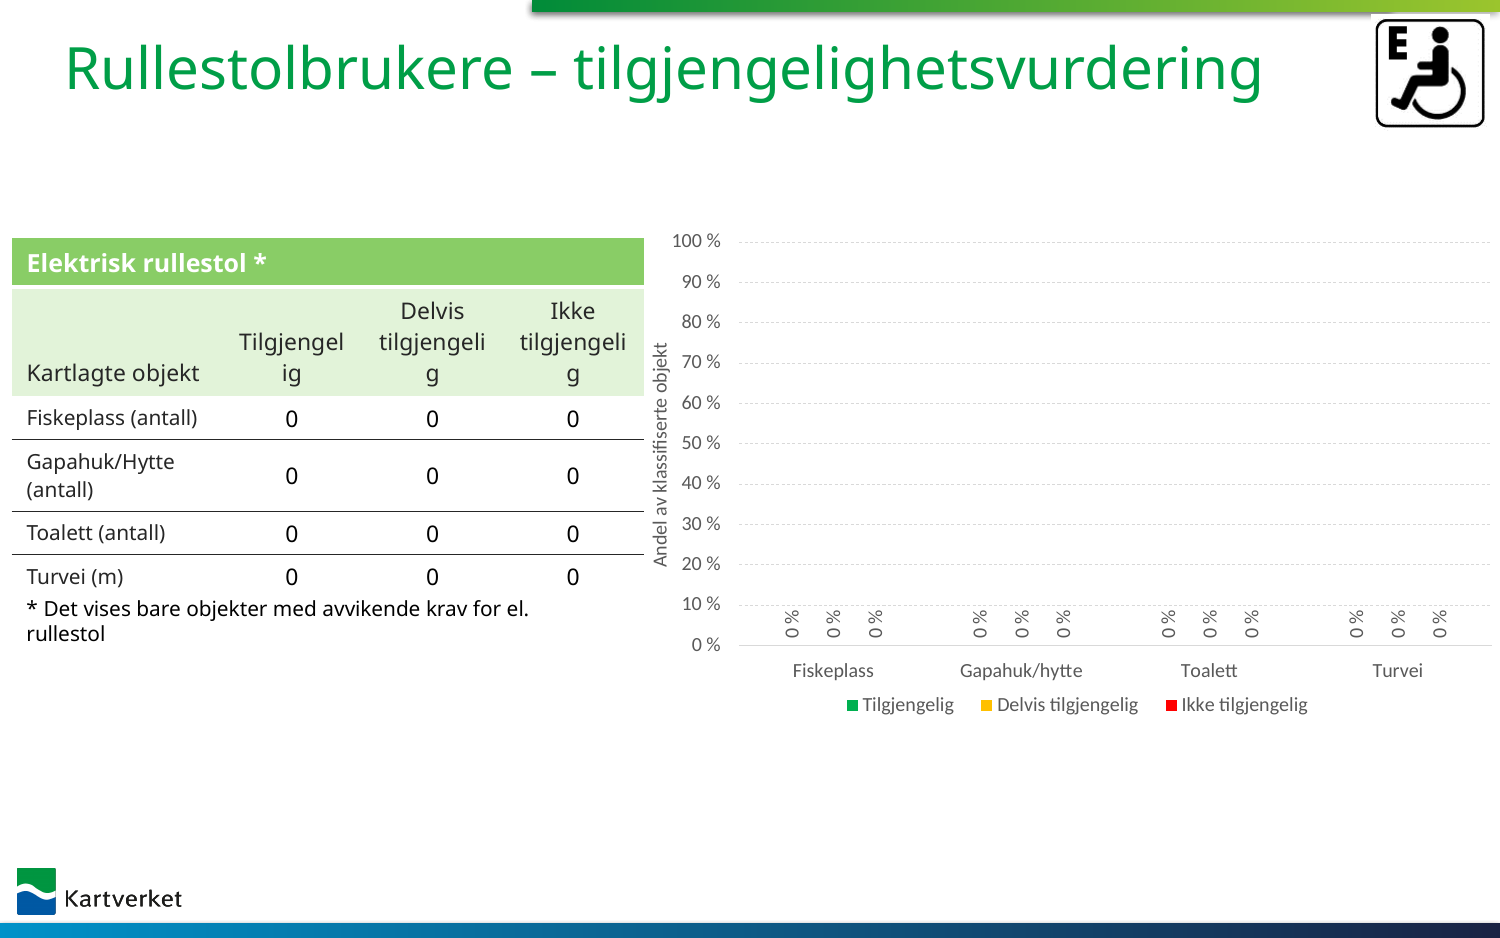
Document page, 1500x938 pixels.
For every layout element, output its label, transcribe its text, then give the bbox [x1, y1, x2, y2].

table_cell 0 [362, 512, 503, 554]
table_cell 0 [362, 396, 503, 439]
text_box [1371, 13, 1491, 133]
table_cell 0 [222, 440, 362, 511]
table_cell 0 [503, 512, 638, 554]
table_cell Ikke tilgjengelig [503, 289, 638, 396]
table_cell 0 [222, 396, 362, 439]
table_cell Delvis tilgjengelig [362, 289, 503, 396]
table_cell 0 [222, 512, 362, 554]
text_box * Det vises bare objekter med avvikende krav for el. rullestol [11, 588, 597, 653]
table_cell 0 [503, 440, 638, 511]
table_cell Kartlagte objekt [12, 289, 222, 396]
table_cell Turvei (m) [12, 555, 222, 588]
table_cell 0 [362, 555, 503, 588]
table_header Elektrisk rullestol * [12, 238, 638, 285]
table_cell Gapahuk/Hytte (antall) [12, 440, 222, 511]
table_cell Toalett (antall) [12, 512, 222, 554]
picture [643, 218, 1500, 728]
table_cell Fiskeplass (antall) [12, 396, 222, 439]
text_box Rullestolbrukere – tilgjengelighetsvurdering [49, 12, 1372, 109]
table_cell 0 [222, 555, 362, 588]
table_cell 0 [503, 555, 638, 598]
table_cell 0 [362, 440, 503, 511]
table_cell 0 [503, 396, 638, 439]
table_cell Tilgjengelig [222, 289, 362, 396]
